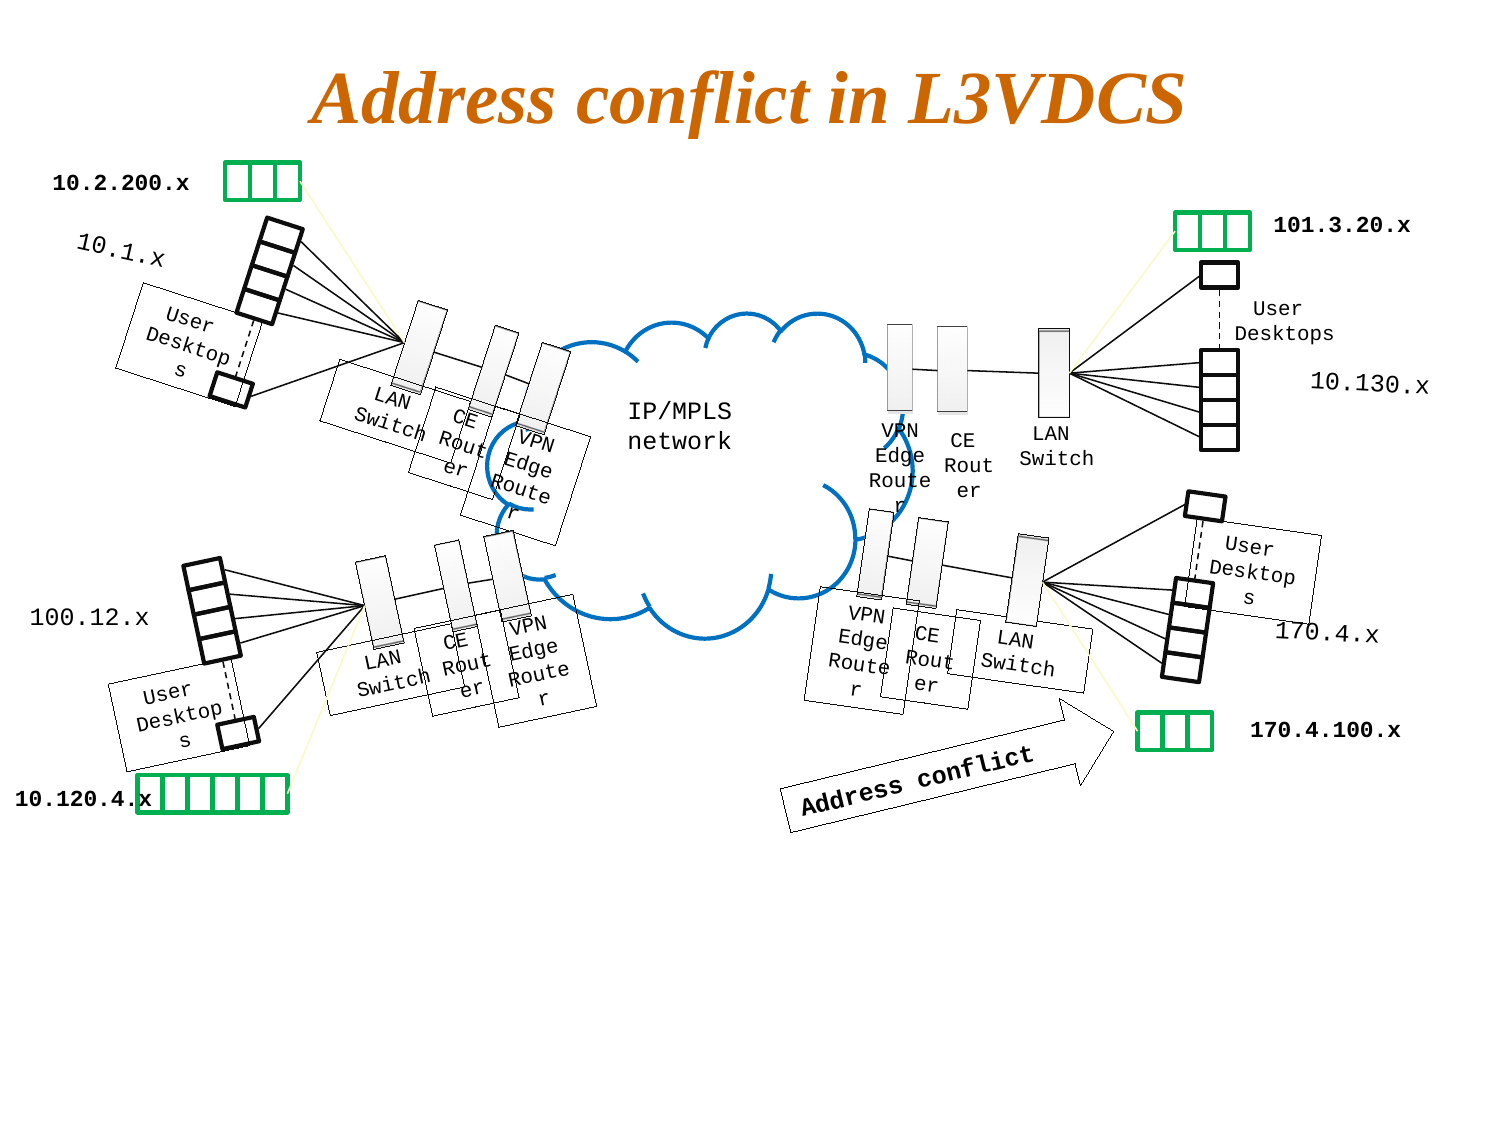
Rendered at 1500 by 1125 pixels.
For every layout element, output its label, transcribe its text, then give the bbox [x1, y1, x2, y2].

text_box [1135, 722, 1160, 752]
text_box [1160, 722, 1185, 752]
text_box 170.4.100.x [1235, 707, 1477, 750]
text_box 10.2.200.x [37, 159, 216, 203]
text_box VPN Edge Router [849, 409, 950, 473]
text_box CE Router [950, 419, 1014, 473]
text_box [131, 255, 605, 456]
text_box [223, 160, 248, 202]
text_box [1185, 722, 1214, 752]
text_box 100.12.x [14, 593, 97, 638]
text_box [210, 773, 235, 815]
text_box LAN Switch [988, 412, 1126, 473]
text_box 101.3.20.x [1258, 202, 1477, 245]
picture [937, 326, 968, 415]
text_box [235, 773, 260, 815]
text_box [260, 773, 290, 815]
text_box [967, 370, 1039, 374]
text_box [1068, 230, 1176, 374]
text_box [1198, 210, 1223, 252]
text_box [102, 534, 577, 735]
text_box [160, 773, 185, 815]
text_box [821, 474, 1311, 713]
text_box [299, 180, 405, 343]
text_box [185, 773, 210, 815]
text_box 10.120.4.x [0, 776, 173, 819]
text_box User Desktops [1244, 287, 1356, 353]
text_box [1223, 210, 1252, 252]
text_box 170.4.x [1315, 607, 1412, 658]
text_box [273, 160, 302, 202]
text_box [1173, 210, 1198, 252]
title Address conflict in L3VDCS [74, 0, 1426, 188]
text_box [1042, 581, 1138, 732]
text_box 10.130.x [1294, 355, 1477, 410]
text_box [484, 311, 882, 641]
text_box IP/MPLS network [612, 387, 800, 463]
text_box 10.1.x [58, 213, 215, 273]
picture [887, 324, 913, 414]
text_box [248, 160, 273, 202]
text_box Address conflict [780, 726, 1109, 833]
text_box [287, 605, 365, 794]
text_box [1038, 262, 1239, 451]
